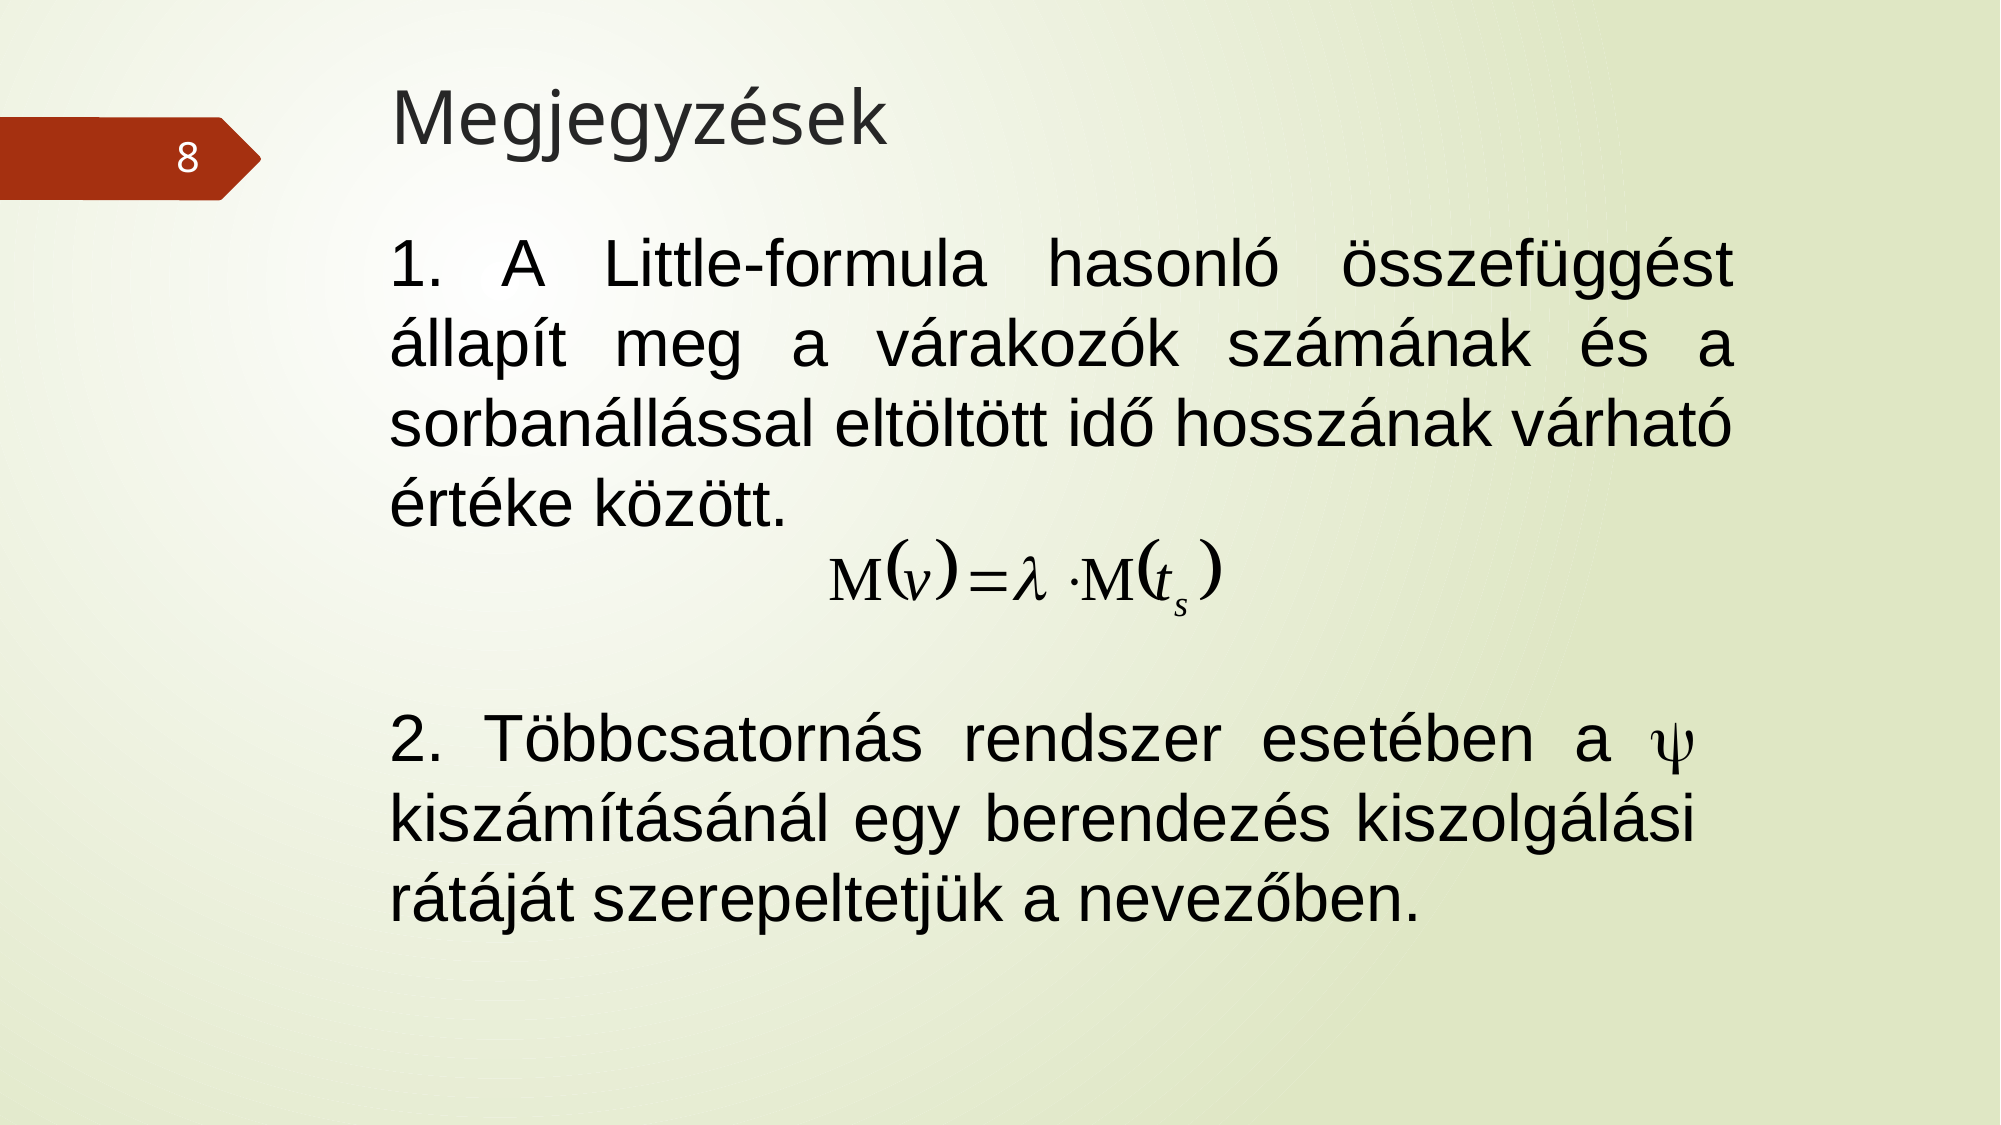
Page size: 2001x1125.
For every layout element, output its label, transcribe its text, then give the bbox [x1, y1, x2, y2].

slide_number 8 [87, 129, 216, 190]
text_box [818, 537, 1227, 632]
title Megjegyzések [375, 62, 1715, 203]
text_box 2. Többcsatornás rendszer esetében a  kiszámításánál egy berendezés kiszolgálási rátáját szerepeltetjük a nevezőben. [374, 687, 1713, 943]
text_box 1. A Little-formula hasonló összefüggést állapít meg a várakozók számának és a sorbanállással eltöltött idő hosszának várható értéke között. [375, 212, 1750, 547]
